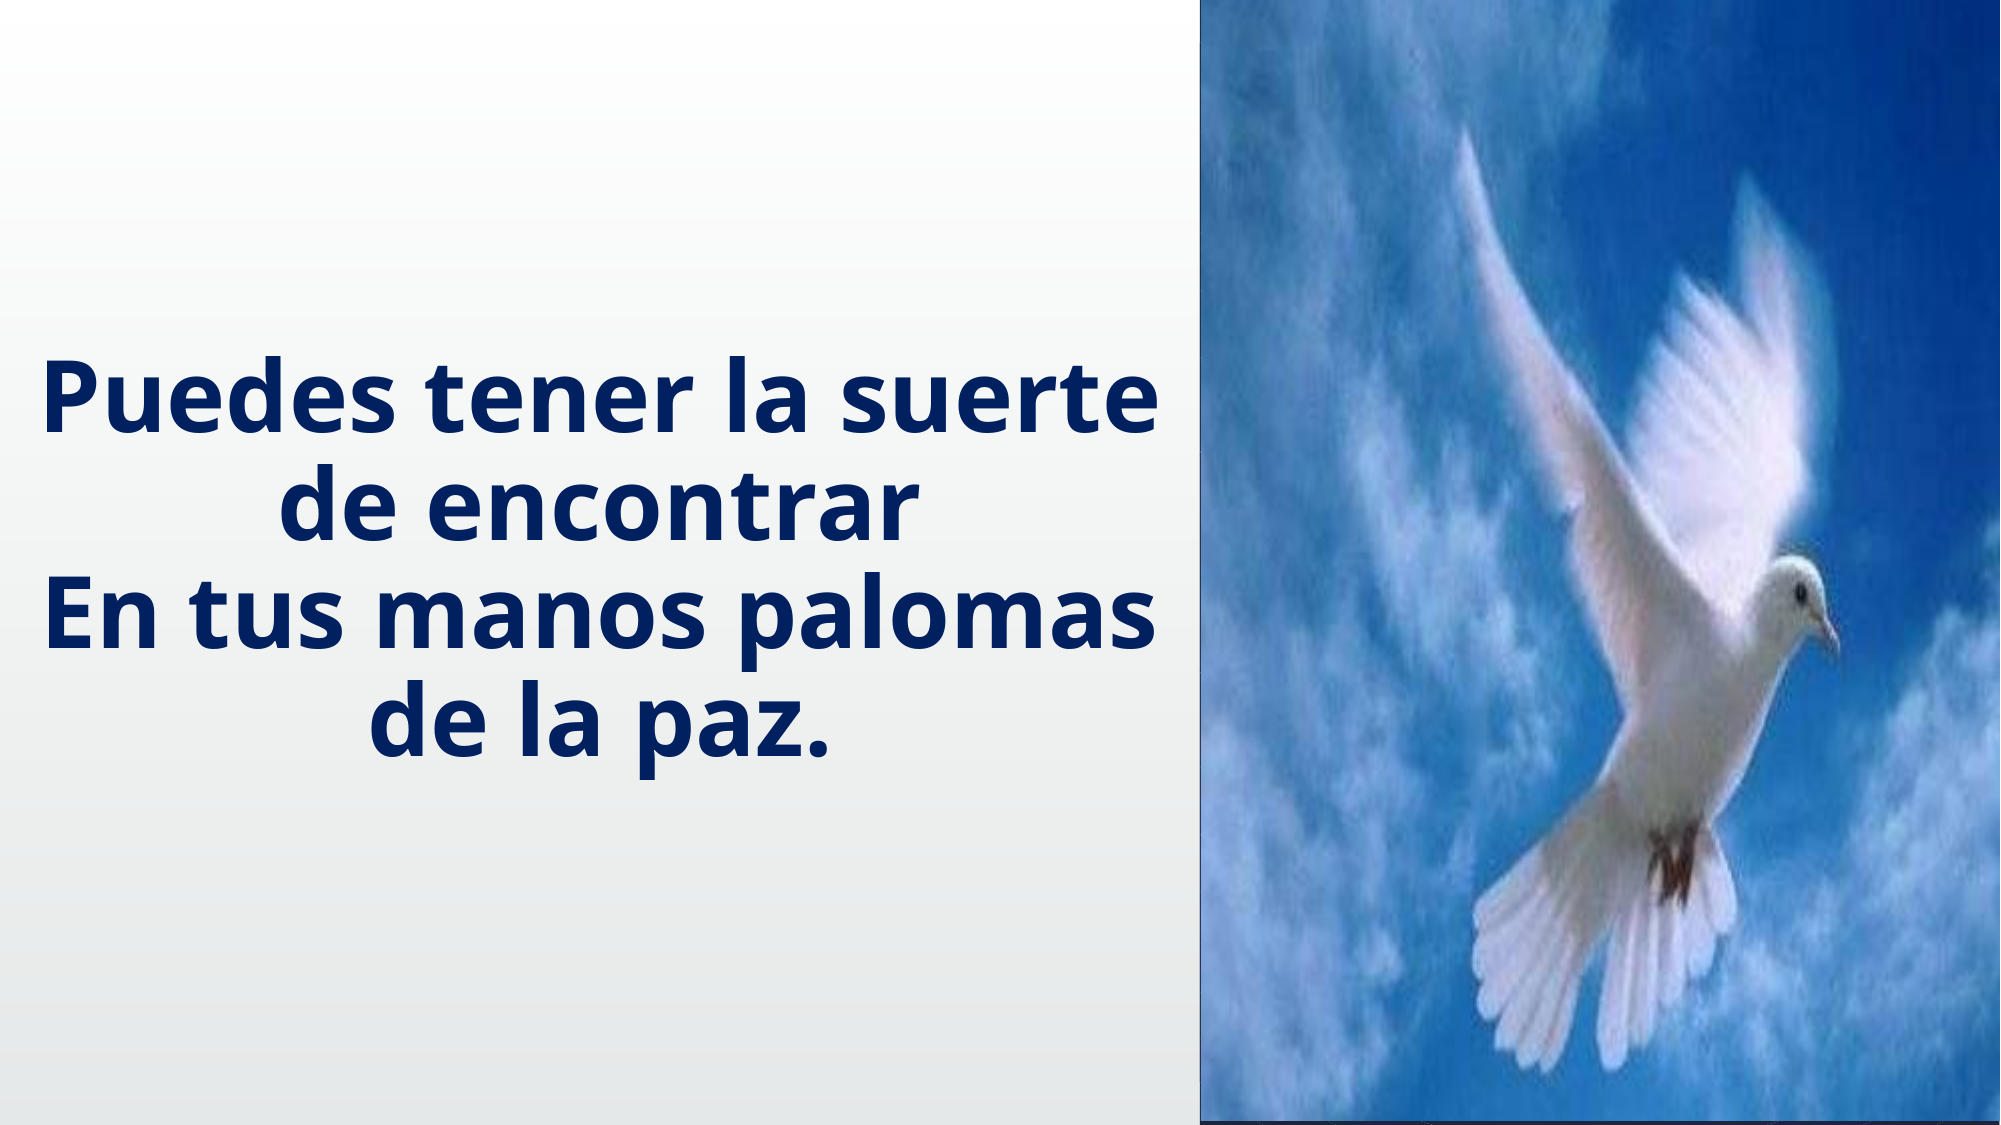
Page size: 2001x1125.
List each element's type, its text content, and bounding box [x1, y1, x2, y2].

title Puedes tener la suerte de encontrar En tus manos palomas de la paz. [0, 0, 1200, 1125]
picture [1200, 0, 2000, 1125]
